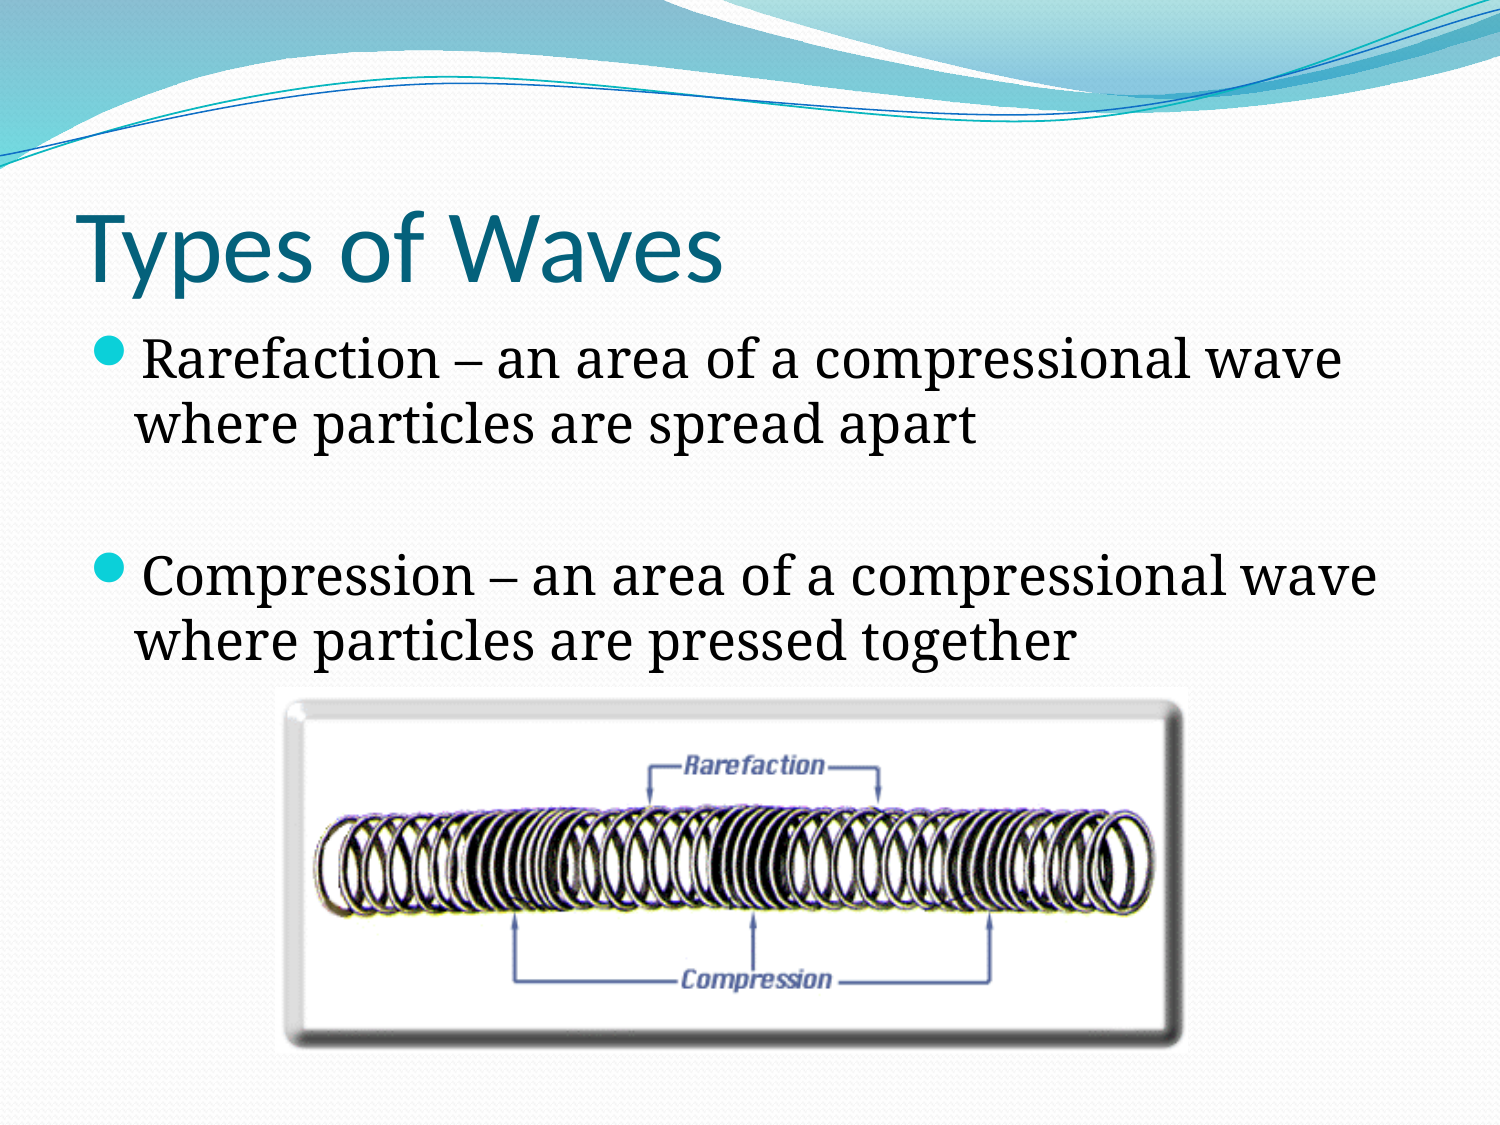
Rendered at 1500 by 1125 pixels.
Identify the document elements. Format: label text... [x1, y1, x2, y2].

picture [274, 687, 1188, 1053]
list Rarefaction – an area of a compressional wave where particles are spread apart Compression – an area of a compressional wave where particles are pressed together [75, 317, 1425, 1038]
title Types of Waves [75, 115, 1425, 303]
